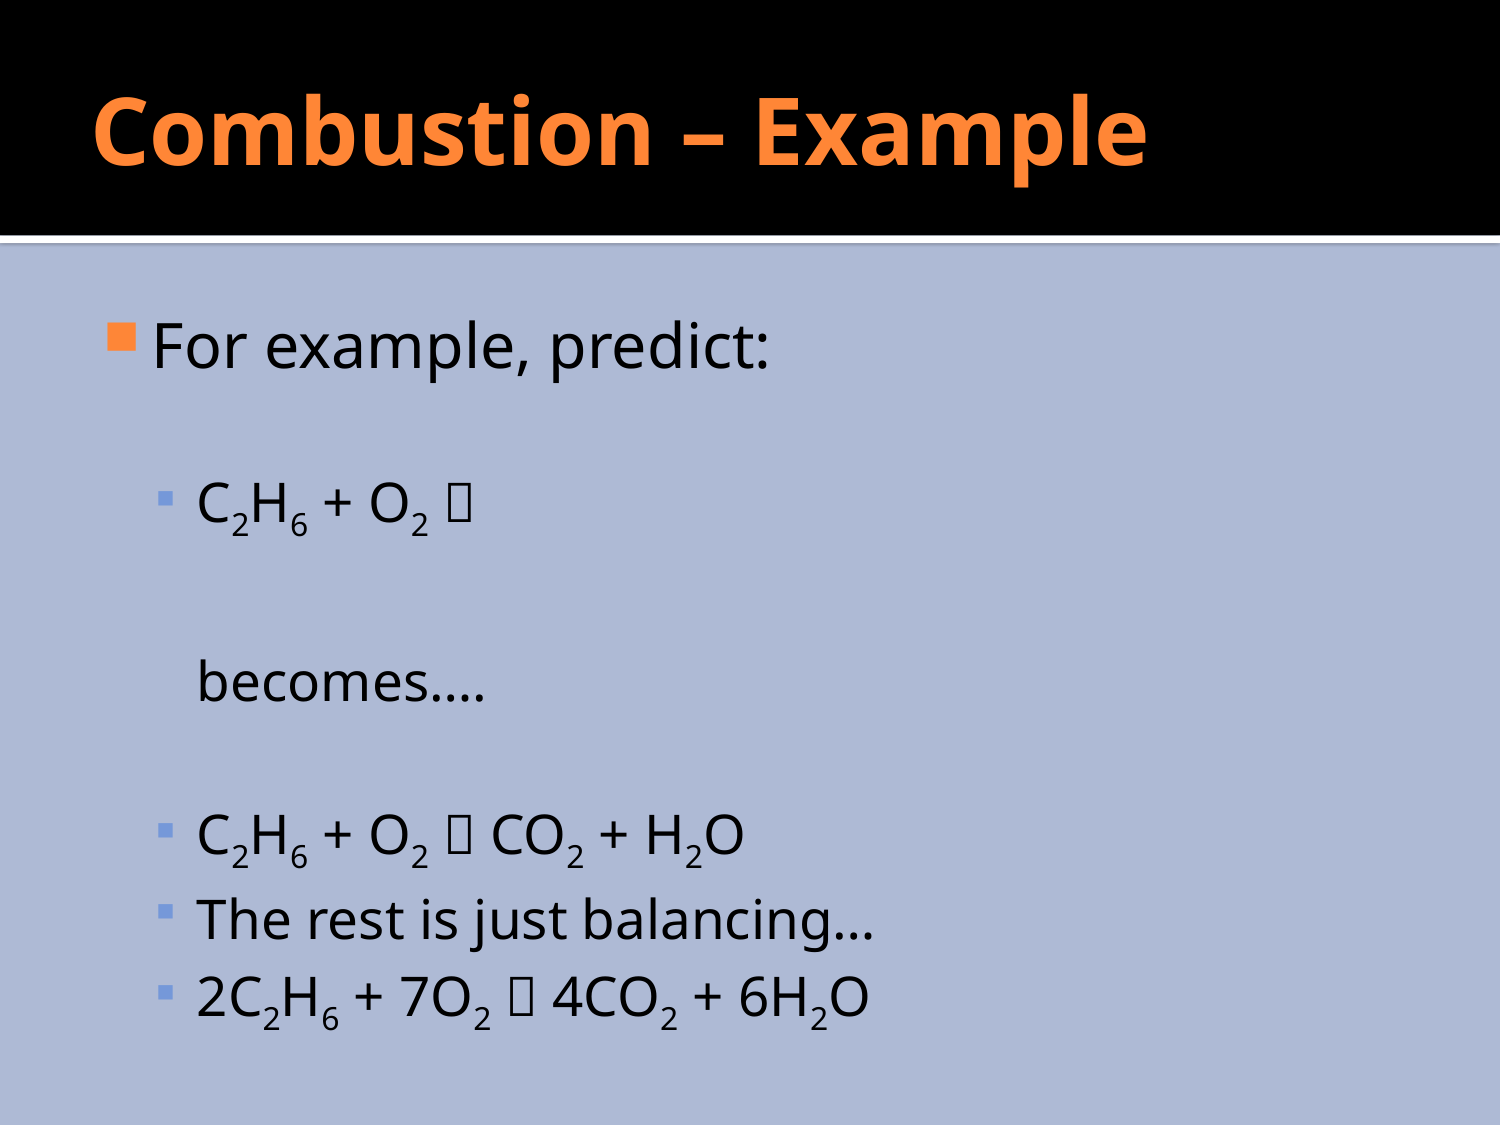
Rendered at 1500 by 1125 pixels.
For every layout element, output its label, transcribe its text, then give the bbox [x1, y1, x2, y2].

title Combustion – Example [75, 25, 1425, 231]
list For example, predict: C2H6 + O2  becomes…. C2H6 + O2  CO2 + H2O The rest is just balancing… 2C2H6 + 7O2  4CO2 + 6H2O [75, 291, 1425, 1050]
